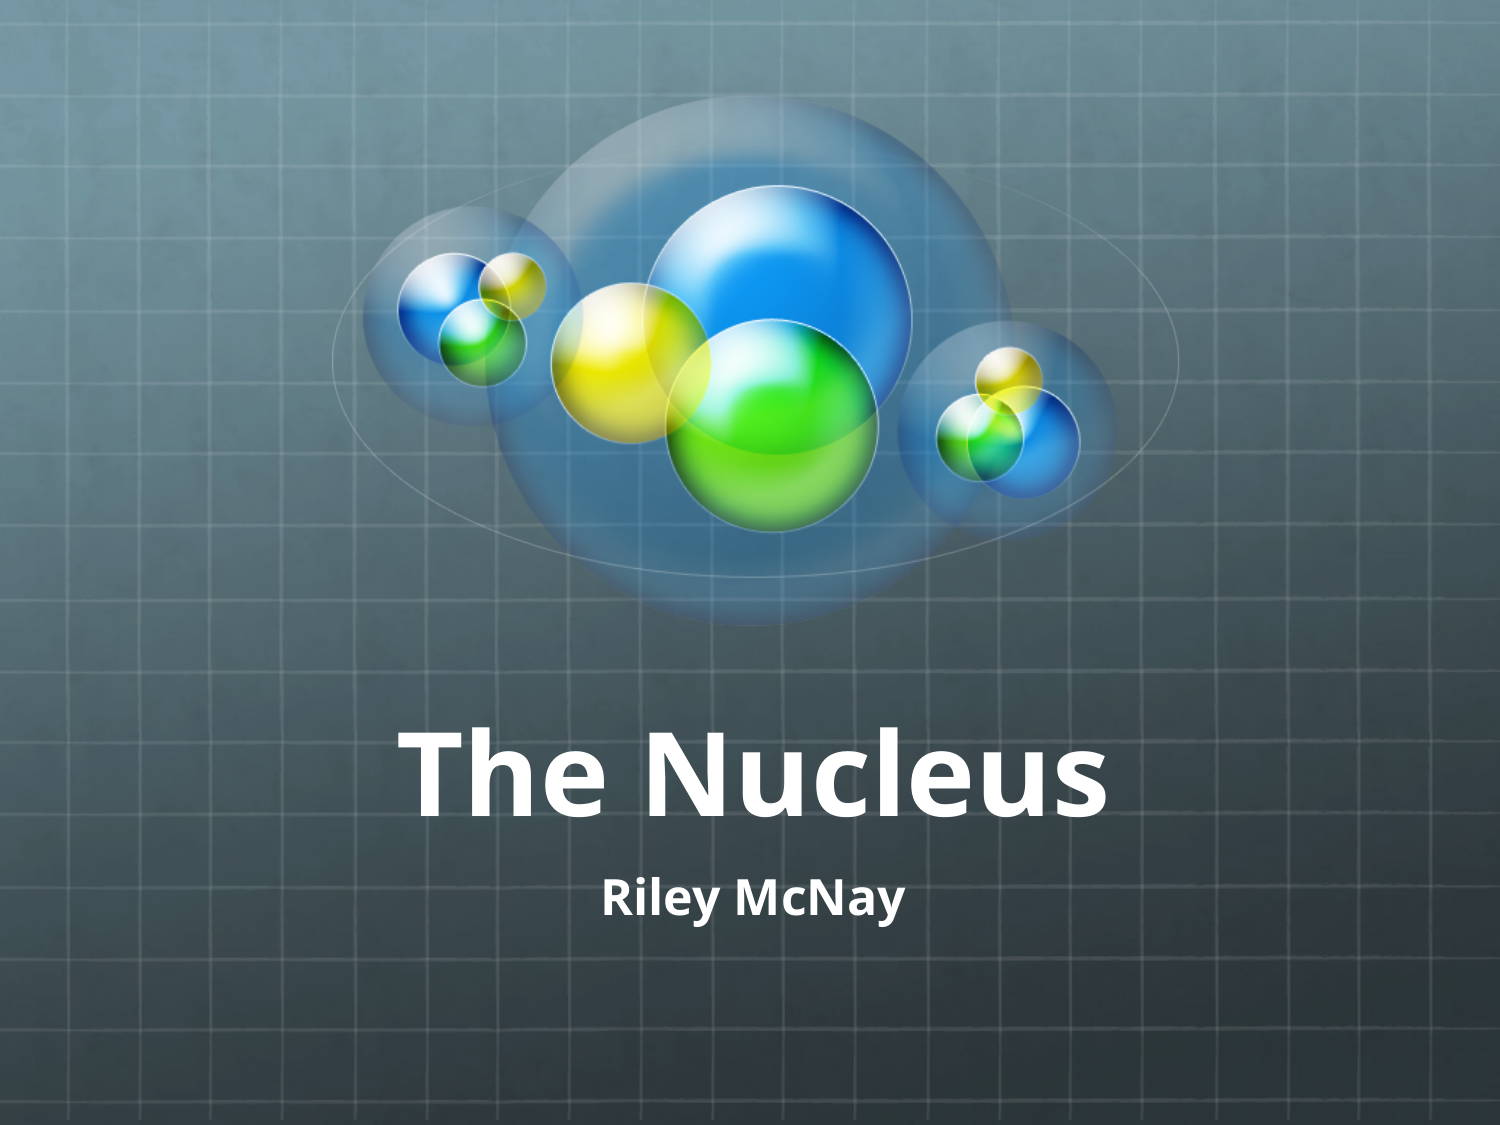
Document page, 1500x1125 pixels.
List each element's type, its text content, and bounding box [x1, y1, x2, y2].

picture [0, 0, 1500, 1125]
subtitle Riley McNay [134, 858, 1372, 1028]
title The Nucleus [134, 681, 1372, 848]
